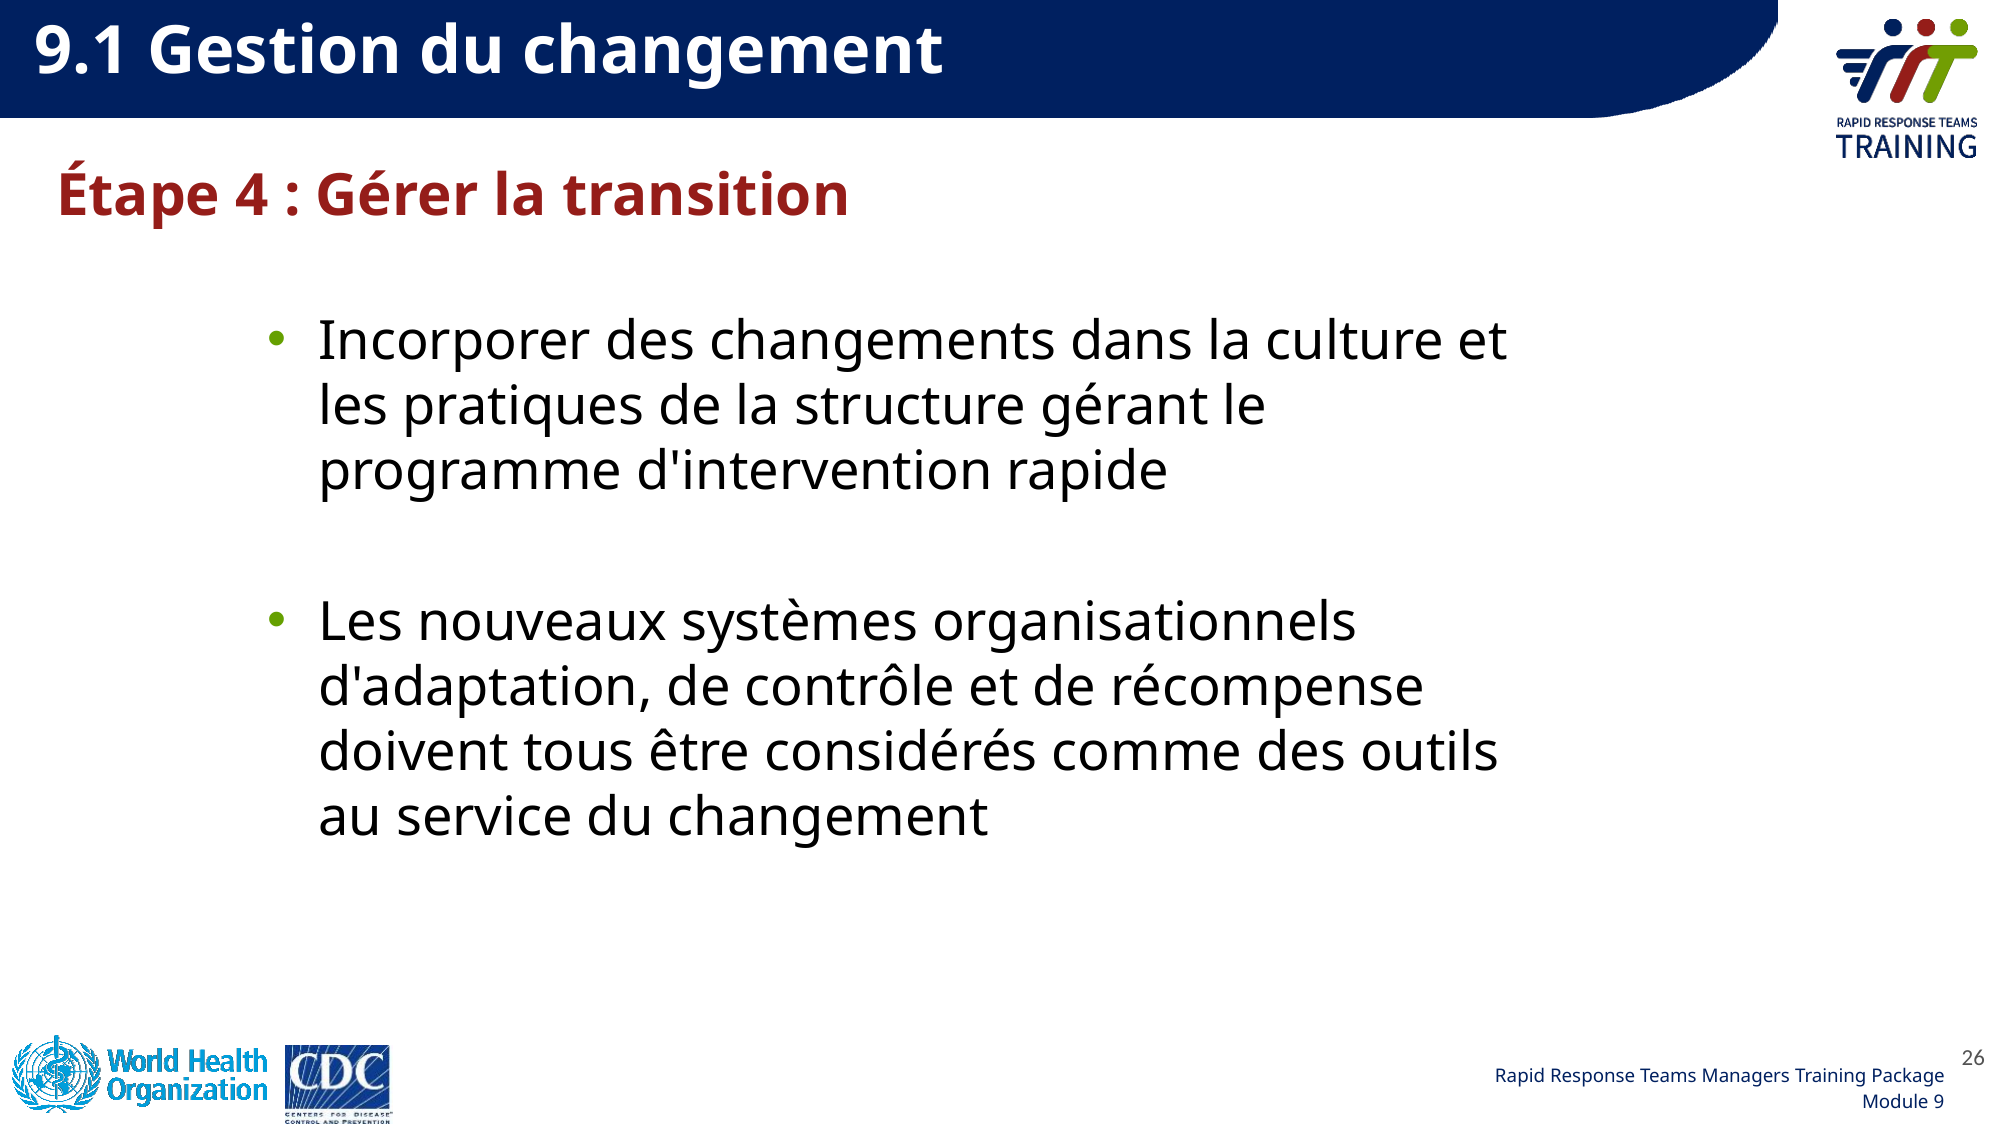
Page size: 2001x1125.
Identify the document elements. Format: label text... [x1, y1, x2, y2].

slide_number 26 [1931, 1035, 2000, 1088]
picture [12, 1084, 46, 1113]
picture [12, 1035, 53, 1067]
picture [36, 1035, 267, 1113]
list Incorporer des changements dans la culture et les pratiques de la structure gérant le programme d'intervention rapide Les nouveaux systèmes organisationnels d'adaptation, de contrôle et de récompense doivent tous être considérés comme des outils au service du changement [259, 297, 1583, 760]
picture [0, 0, 1778, 118]
picture [1835, 19, 1978, 167]
picture [285, 1045, 393, 1124]
picture [38, 1092, 54, 1100]
picture [50, 1109, 62, 1113]
picture [38, 1044, 53, 1052]
picture [46, 1056, 54, 1061]
picture [28, 1054, 36, 1077]
text_box 9.1 Gestion du changement [19, 0, 1036, 95]
picture [34, 1058, 41, 1077]
picture [43, 1088, 54, 1094]
title Étape 4 : Gérer la transition [48, 143, 1312, 251]
